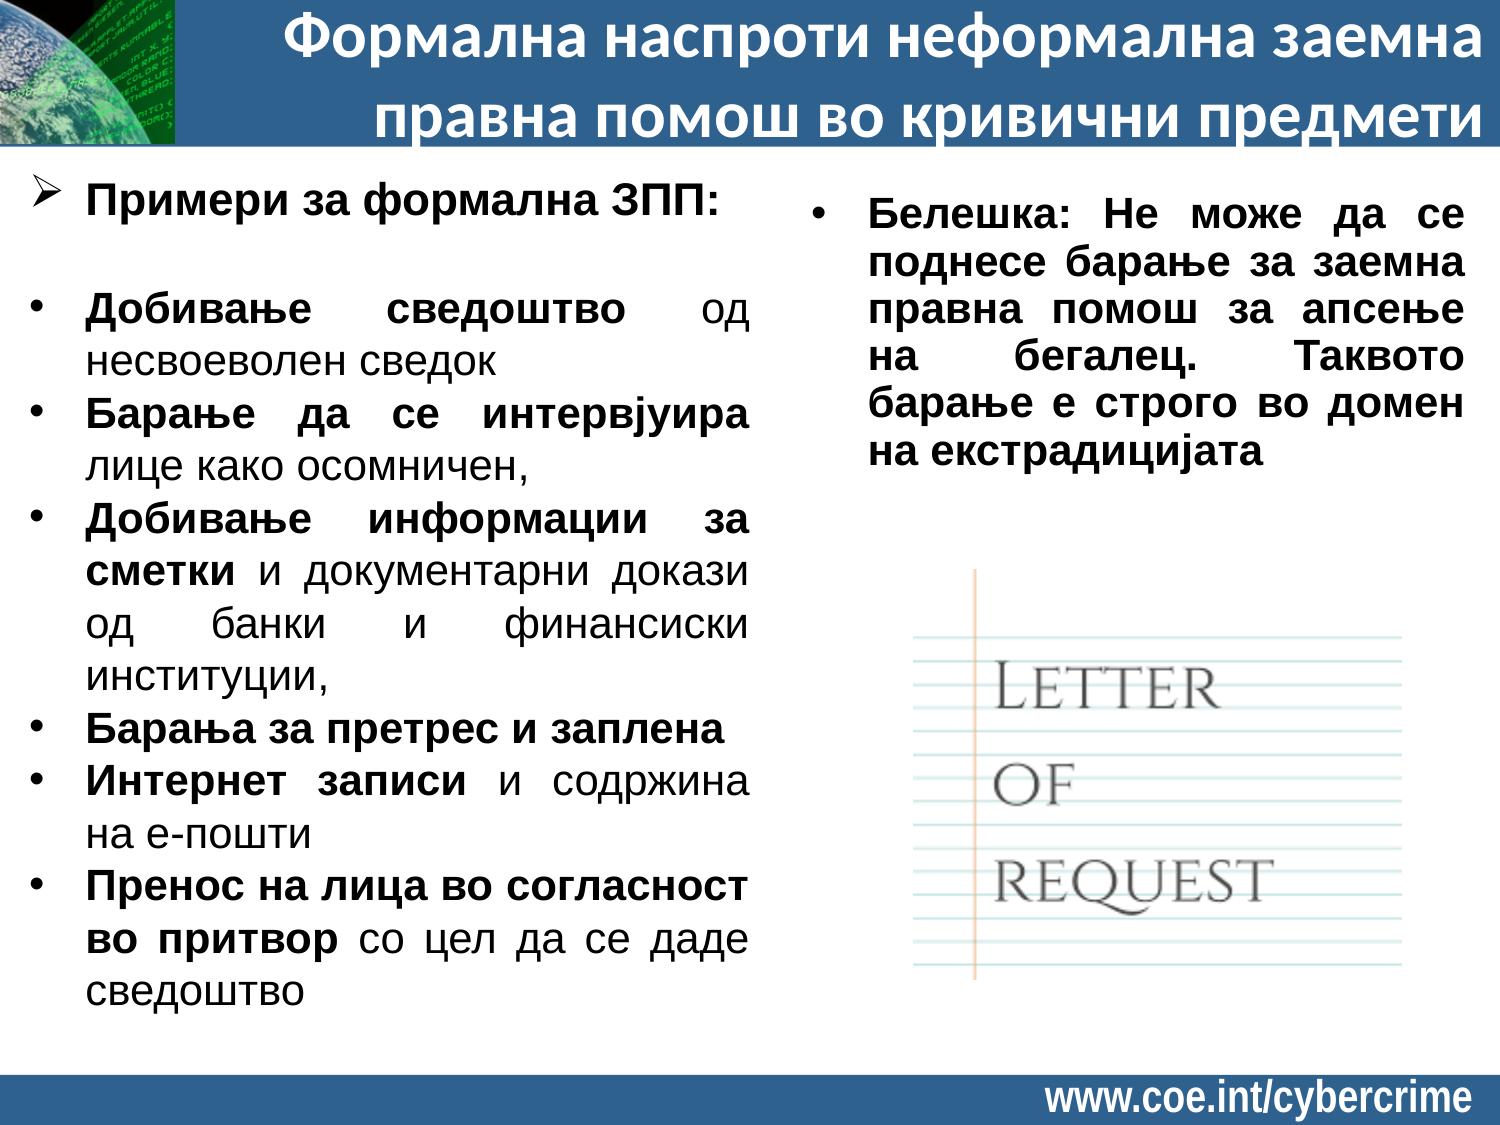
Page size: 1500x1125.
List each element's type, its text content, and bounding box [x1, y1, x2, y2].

text_box Белешка: Не може да се поднесе барање за заемна правна помош за апсење на бегалец. Таквото барање е строго во домен на екстрадицијата [796, 183, 1480, 482]
text_box www.coe.int/cybercrime [1030, 1059, 1500, 1125]
text_box Формална наспроти неформална заемна правна помош во кривични предмети [177, 0, 1500, 149]
text_box [0, 1073, 1030, 1125]
picture [913, 569, 1402, 980]
picture [0, 0, 175, 144]
text_box Примери за формална ЗПП: Добивање сведоштво од несвоеволен сведок Барање да се интервјуира лице како осомничен, Добивање информации за сметки и документарни докази од банки и финансиски институции, Барања за претрес и заплена Интернет записи и содржина на е-пошти Пренос на лица во согласност во притвор со цел да се даде сведоштво [14, 162, 765, 1022]
